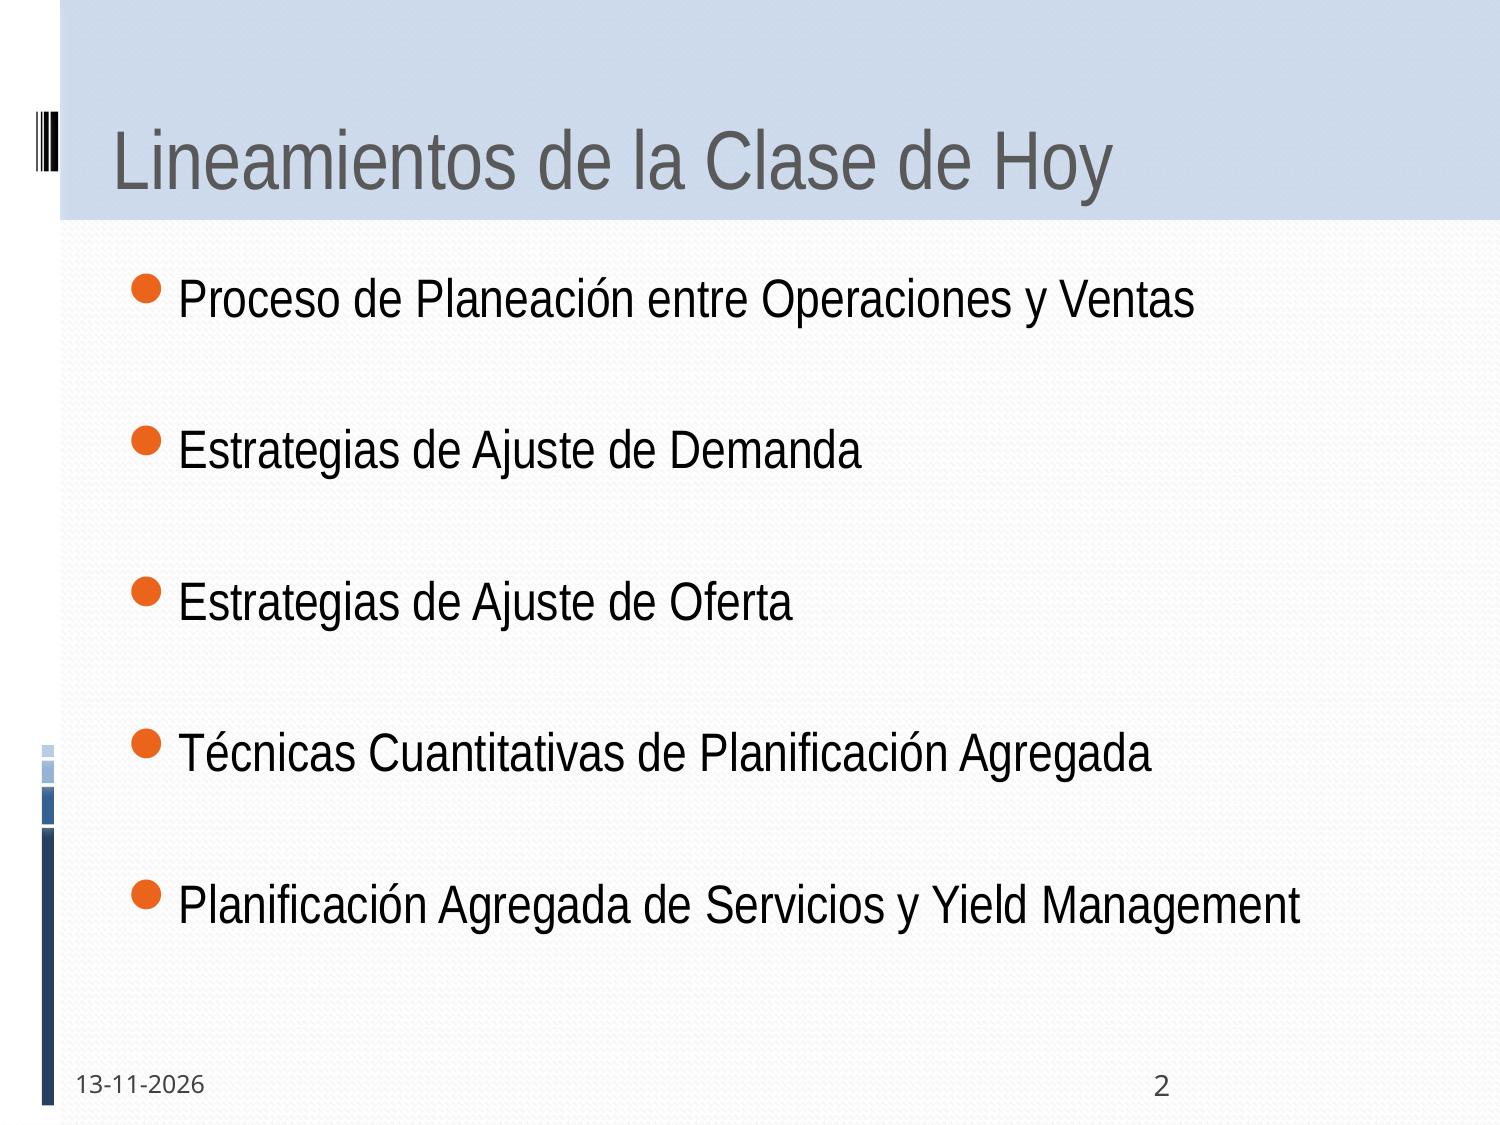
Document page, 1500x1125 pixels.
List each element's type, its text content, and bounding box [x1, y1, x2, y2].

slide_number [75, 1042, 243, 1103]
slide_number 2 [1045, 1046, 1171, 1107]
list Proceso de Planeación entre Operaciones y Ventas Estrategias de Ajuste de Demanda Estrategias de Ajuste de Oferta Técnicas Cuantitativas de Planificación Agregada Planificación Agregada de Servicios y Yield Management [111, 255, 1436, 1038]
title Lineamientos de la Clase de Hoy [111, 18, 1436, 207]
